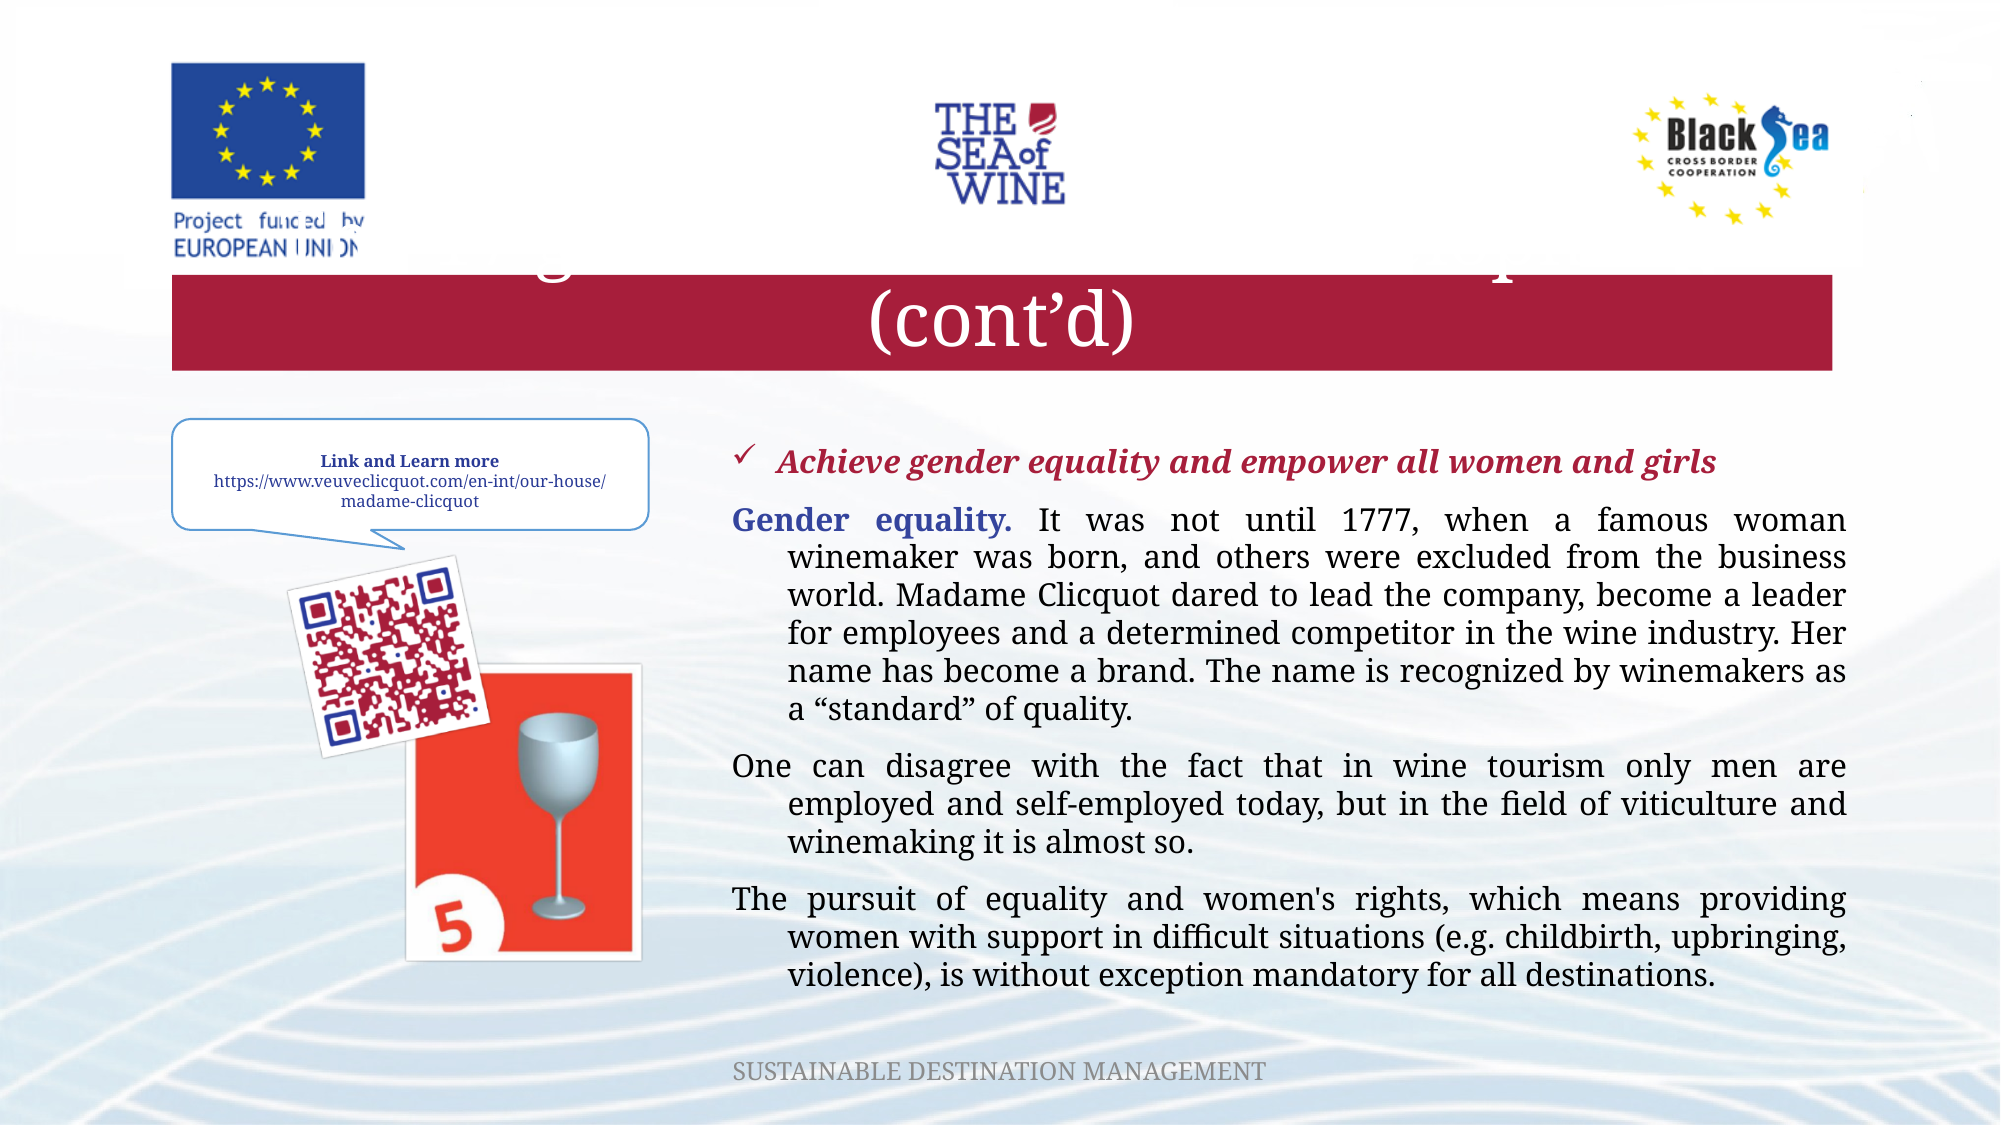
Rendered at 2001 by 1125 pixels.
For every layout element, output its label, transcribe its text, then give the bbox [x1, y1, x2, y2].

title The 17 goals of sustainable development (cont’d) [172, 274, 1833, 371]
picture [0, 0, 2001, 1125]
text_box Link and Learn more https://www.veuveclicquot.com/en-int/our-house/madame-clicquot [171, 417, 650, 551]
list Achieve gender equality and empower all women and girls Gender equality. It was not until 1777, when a famous woman winemaker was born, and others were excluded from the business world. Madame Clicquot dared to lead the company, become a leader for employees and a determined competitor in the wine industry. Her name has become a brand. The name is recognized by winemakers as a “standard” of quality. One can disagree with the fact that in wine tourism only men are employed and self-employed today, but in the field of viticulture and winemaking it is almost so. The pursuit of equality and women's rights, which means providing women with support in difficult situations (e.g. childbirth, upbringing, violence), is without exception mandatory for all destinations. [716, 427, 1863, 1008]
footer SUSTAINABLE DESTINATION MANAGEMENT [662, 1042, 1338, 1103]
